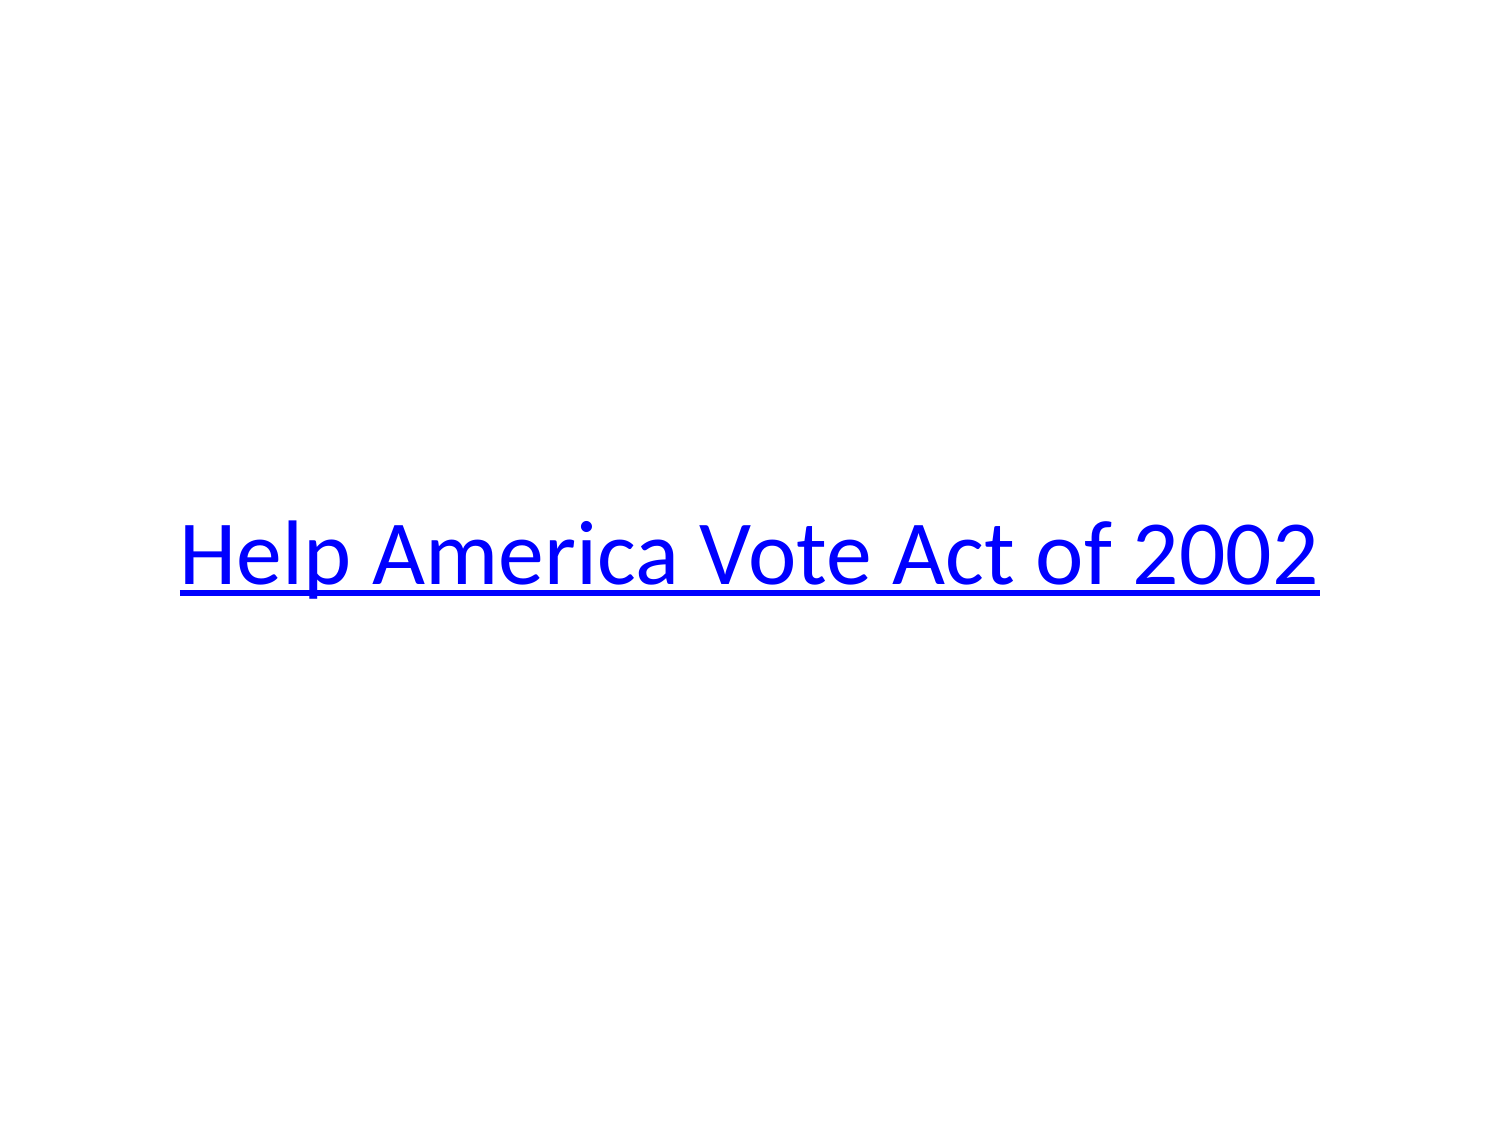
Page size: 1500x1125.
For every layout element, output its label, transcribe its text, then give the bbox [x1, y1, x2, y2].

title Help America Vote Act of 2002 [74, 44, 1426, 1051]
